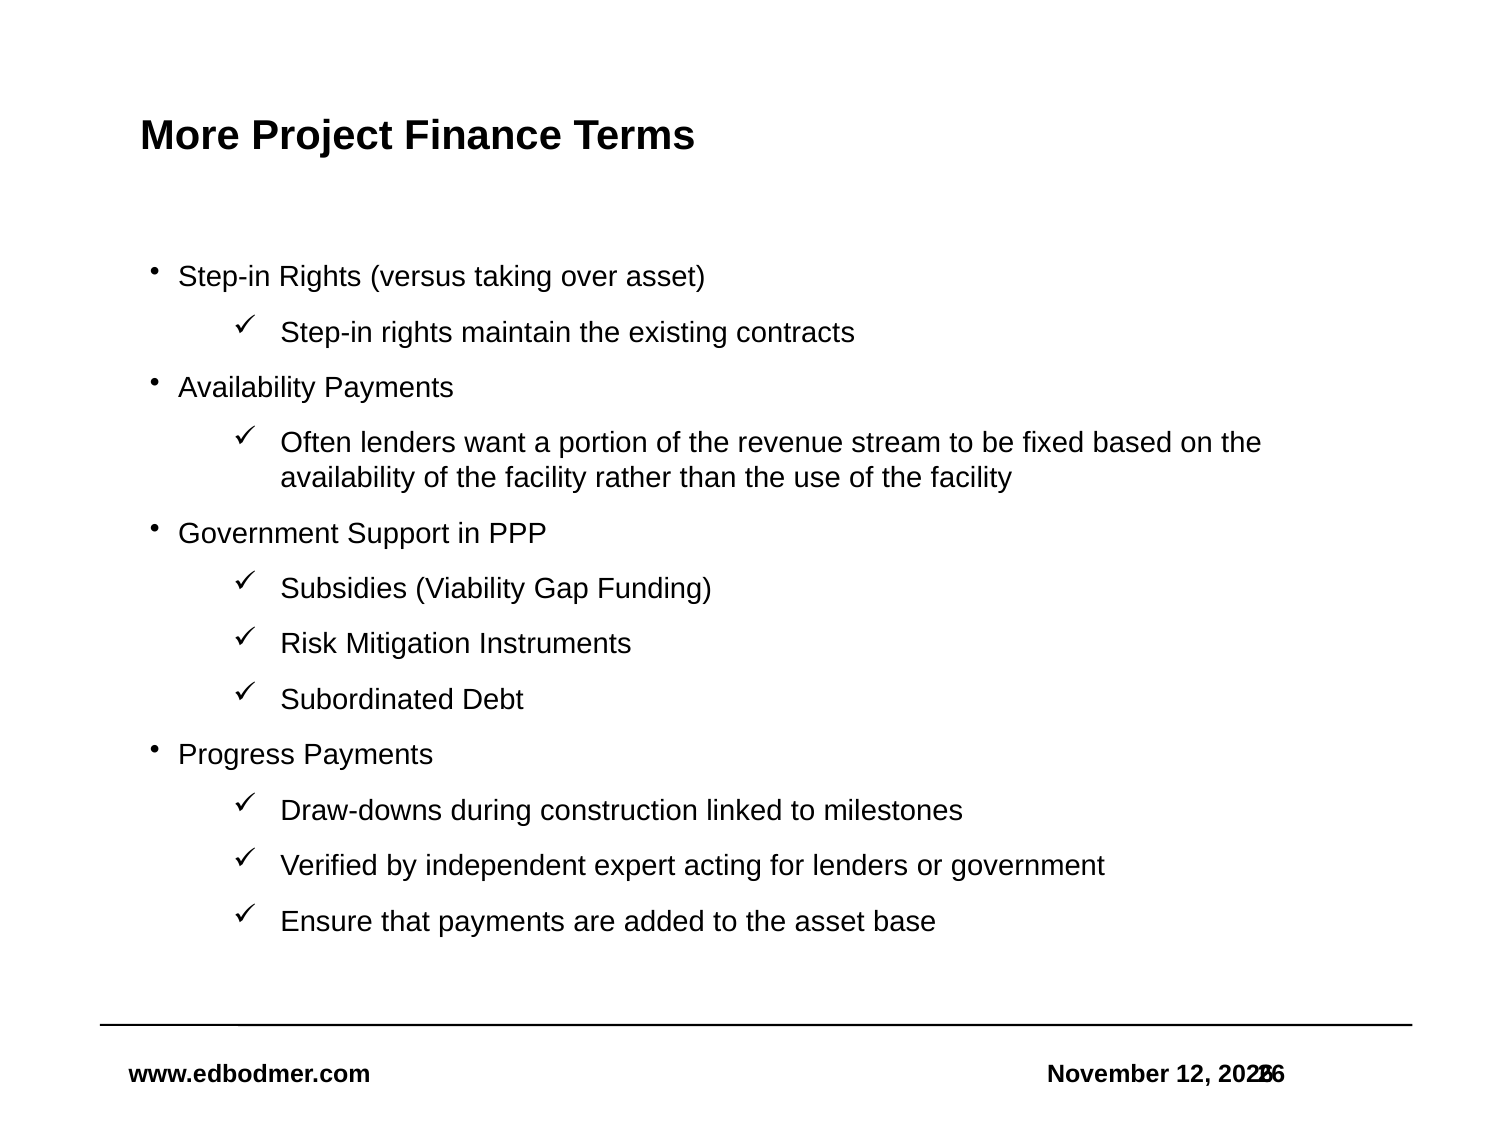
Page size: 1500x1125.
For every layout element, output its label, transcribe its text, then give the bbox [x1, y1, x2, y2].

list Step-in Rights (versus taking over asset) Step-in rights maintain the existing contracts Availability Payments Often lenders want a portion of the revenue stream to be fixed based on the availability of the facility rather than the use of the facility Government Support in PPP Subsidies (Viability Gap Funding) Risk Mitigation Instruments Subordinated Debt Progress Payments Draw-downs during construction linked to milestones Verified by independent expert acting for lenders or government Ensure that payments are added to the asset base [124, 249, 1376, 1001]
title More Project Finance Terms [124, 99, 1288, 226]
